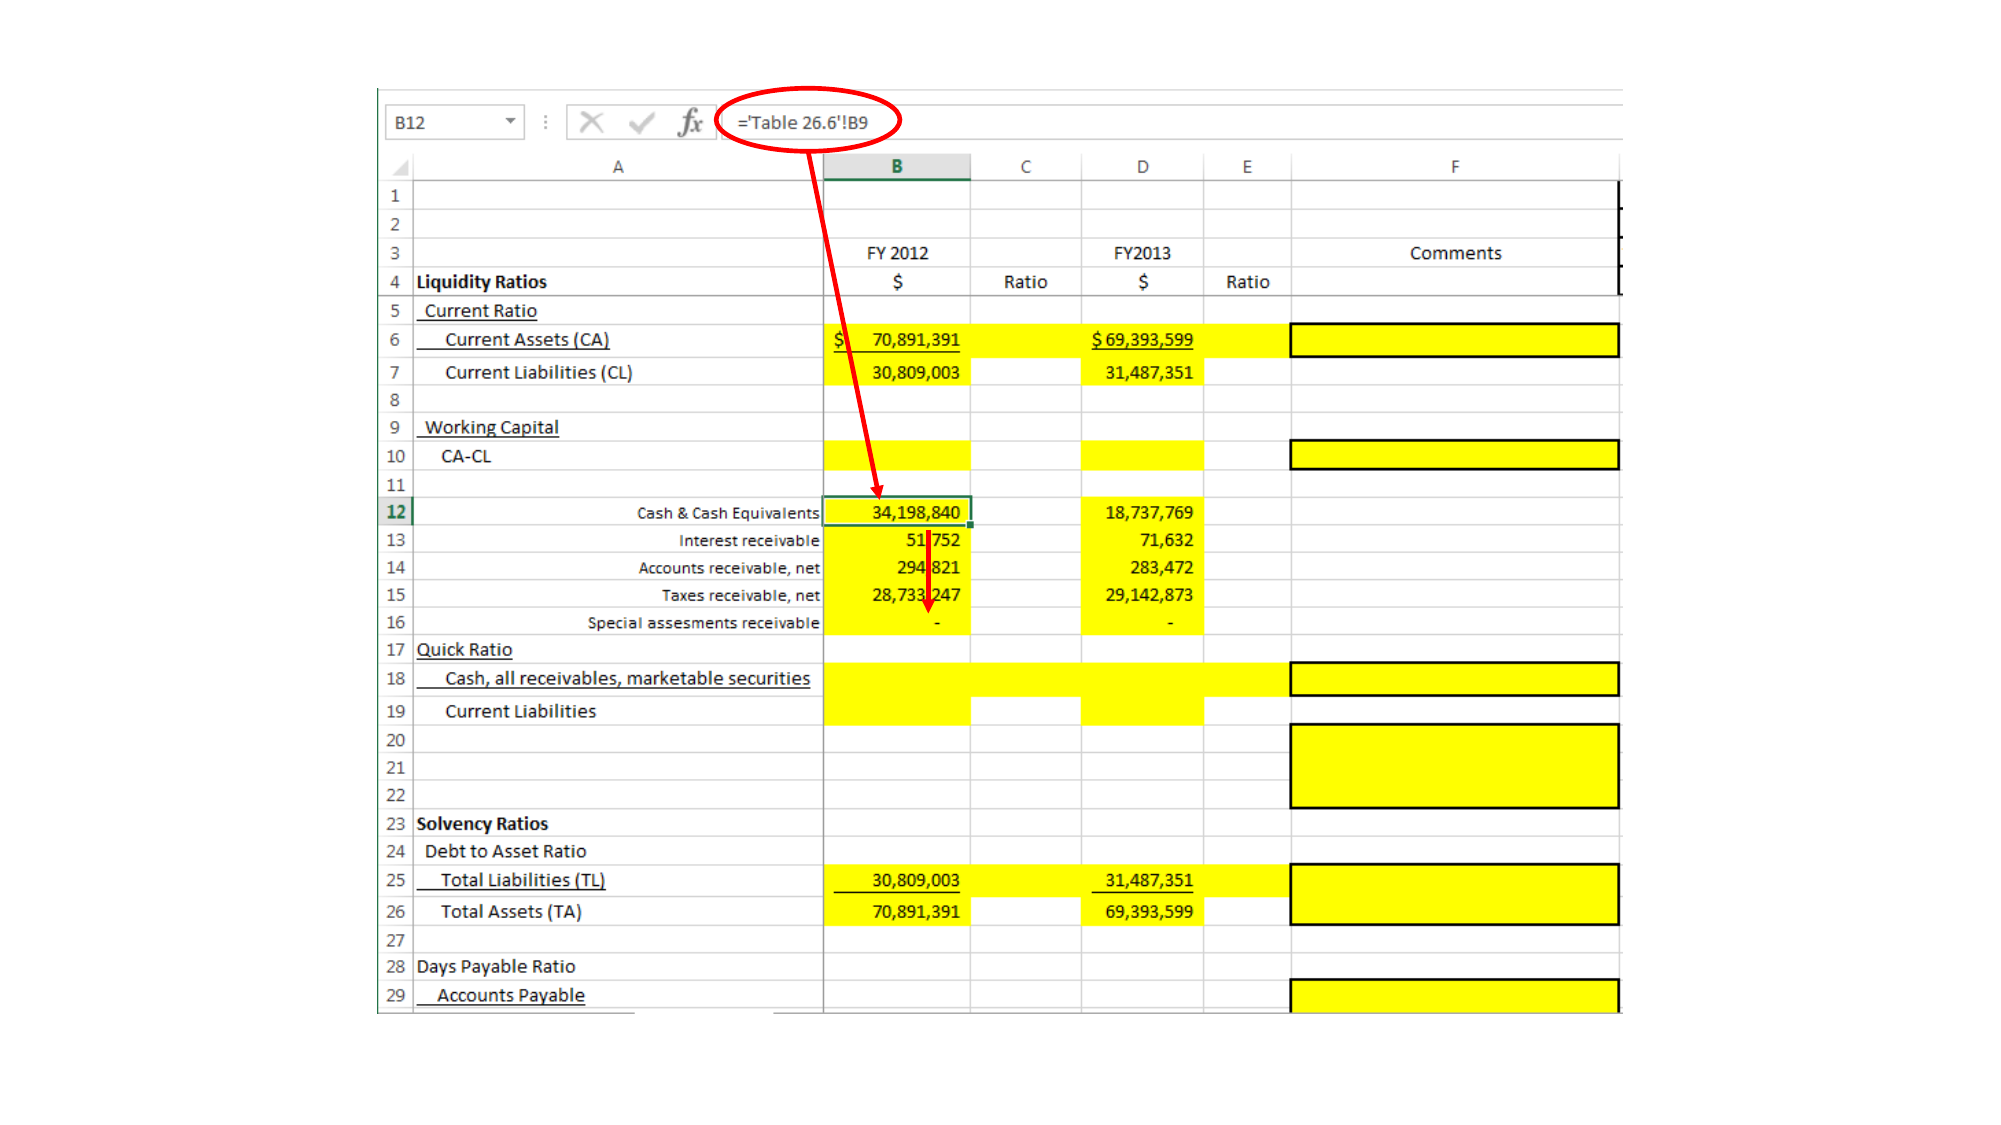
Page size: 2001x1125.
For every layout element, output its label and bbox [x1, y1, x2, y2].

list [377, 88, 1623, 1014]
text_box [808, 151, 880, 500]
